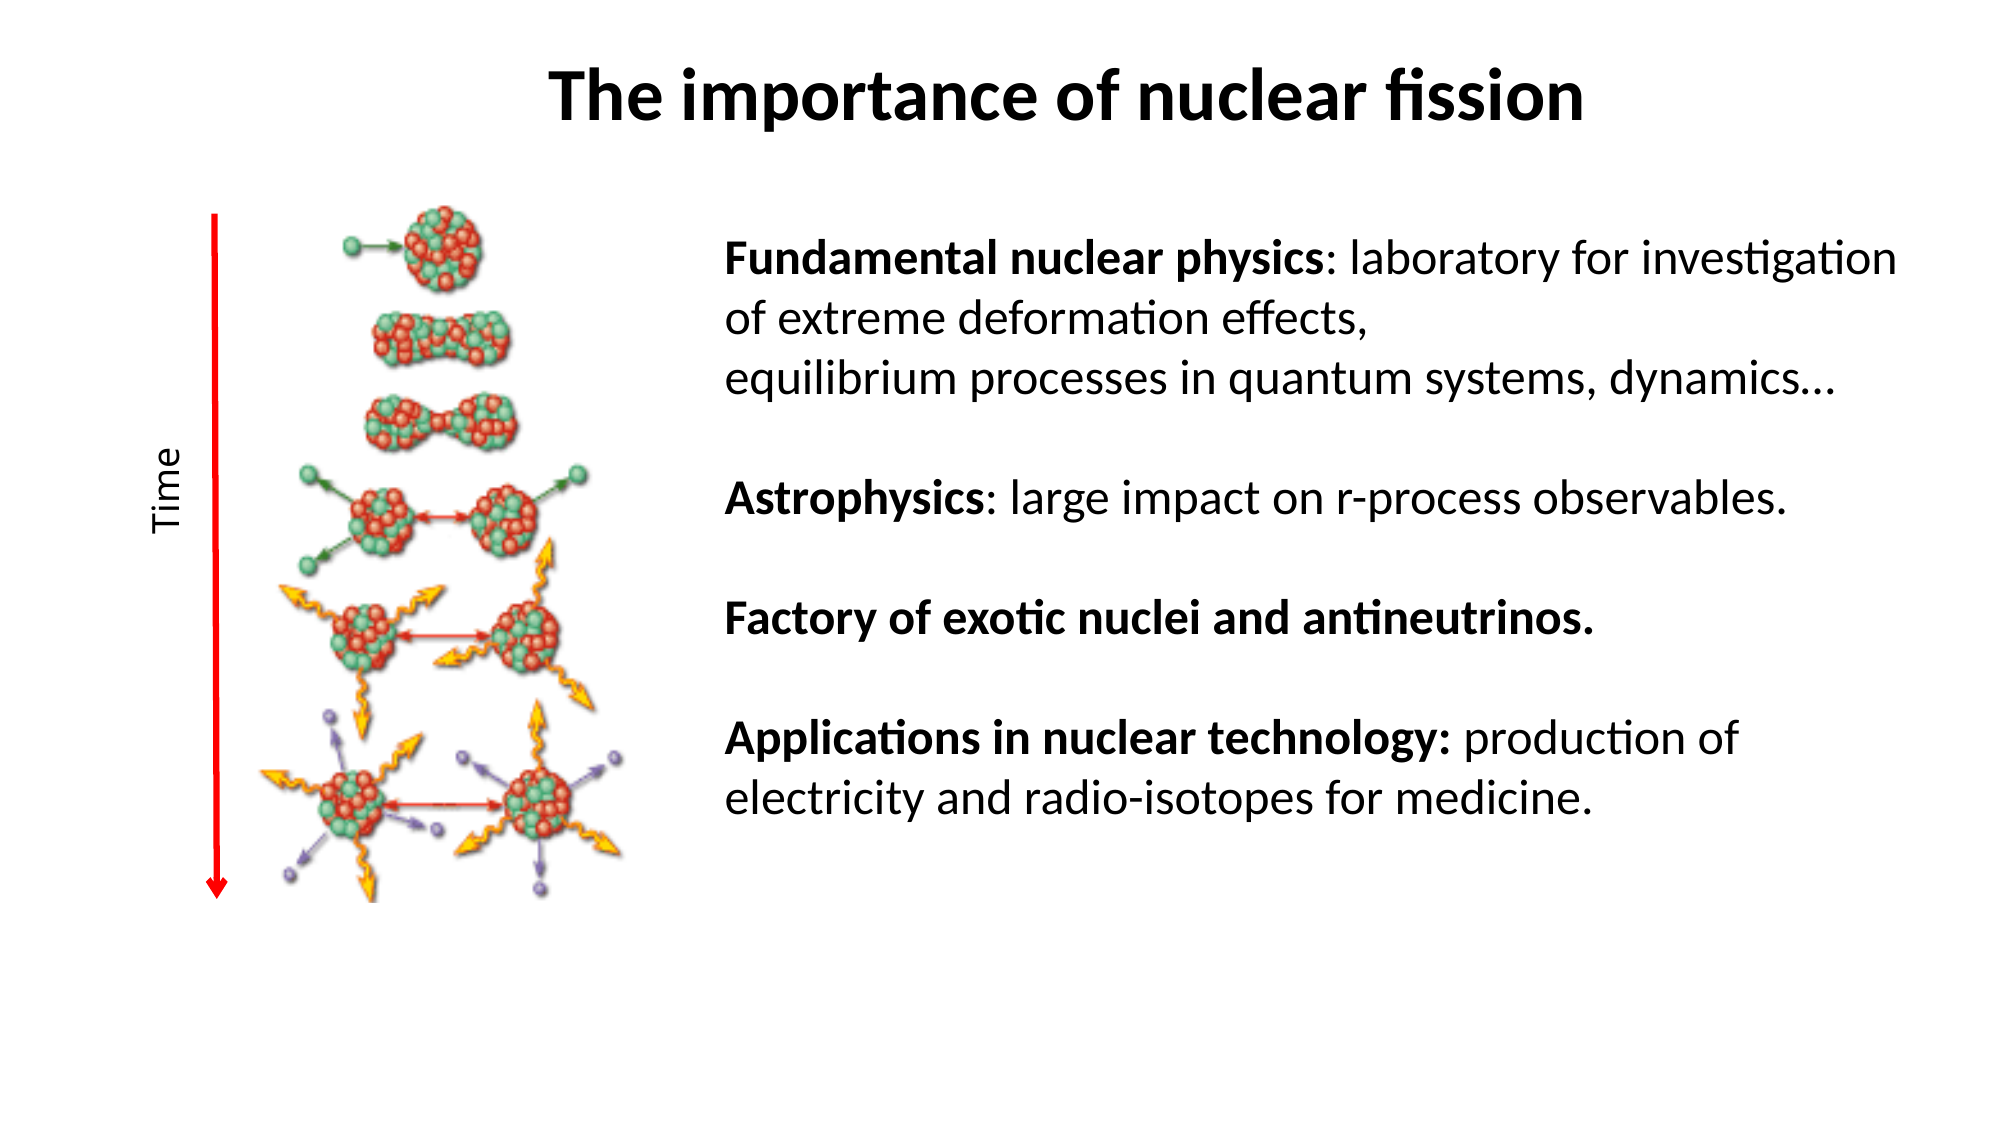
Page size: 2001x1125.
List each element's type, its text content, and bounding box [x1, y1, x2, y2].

text_box Fundamental nuclear physics: laboratory for investigation of extreme deformation effects, equilibrium processes in quantum systems, dynamics… Astrophysics: large impact on r-process observables. Factory of exotic nuclei and antineutrinos. Applications in nuclear technology: production of electricity and radio-isotopes for medicine. [709, 217, 1930, 833]
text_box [136, 213, 249, 899]
picture [249, 194, 638, 903]
text_box The importance of nuclear fission [533, 38, 1602, 144]
